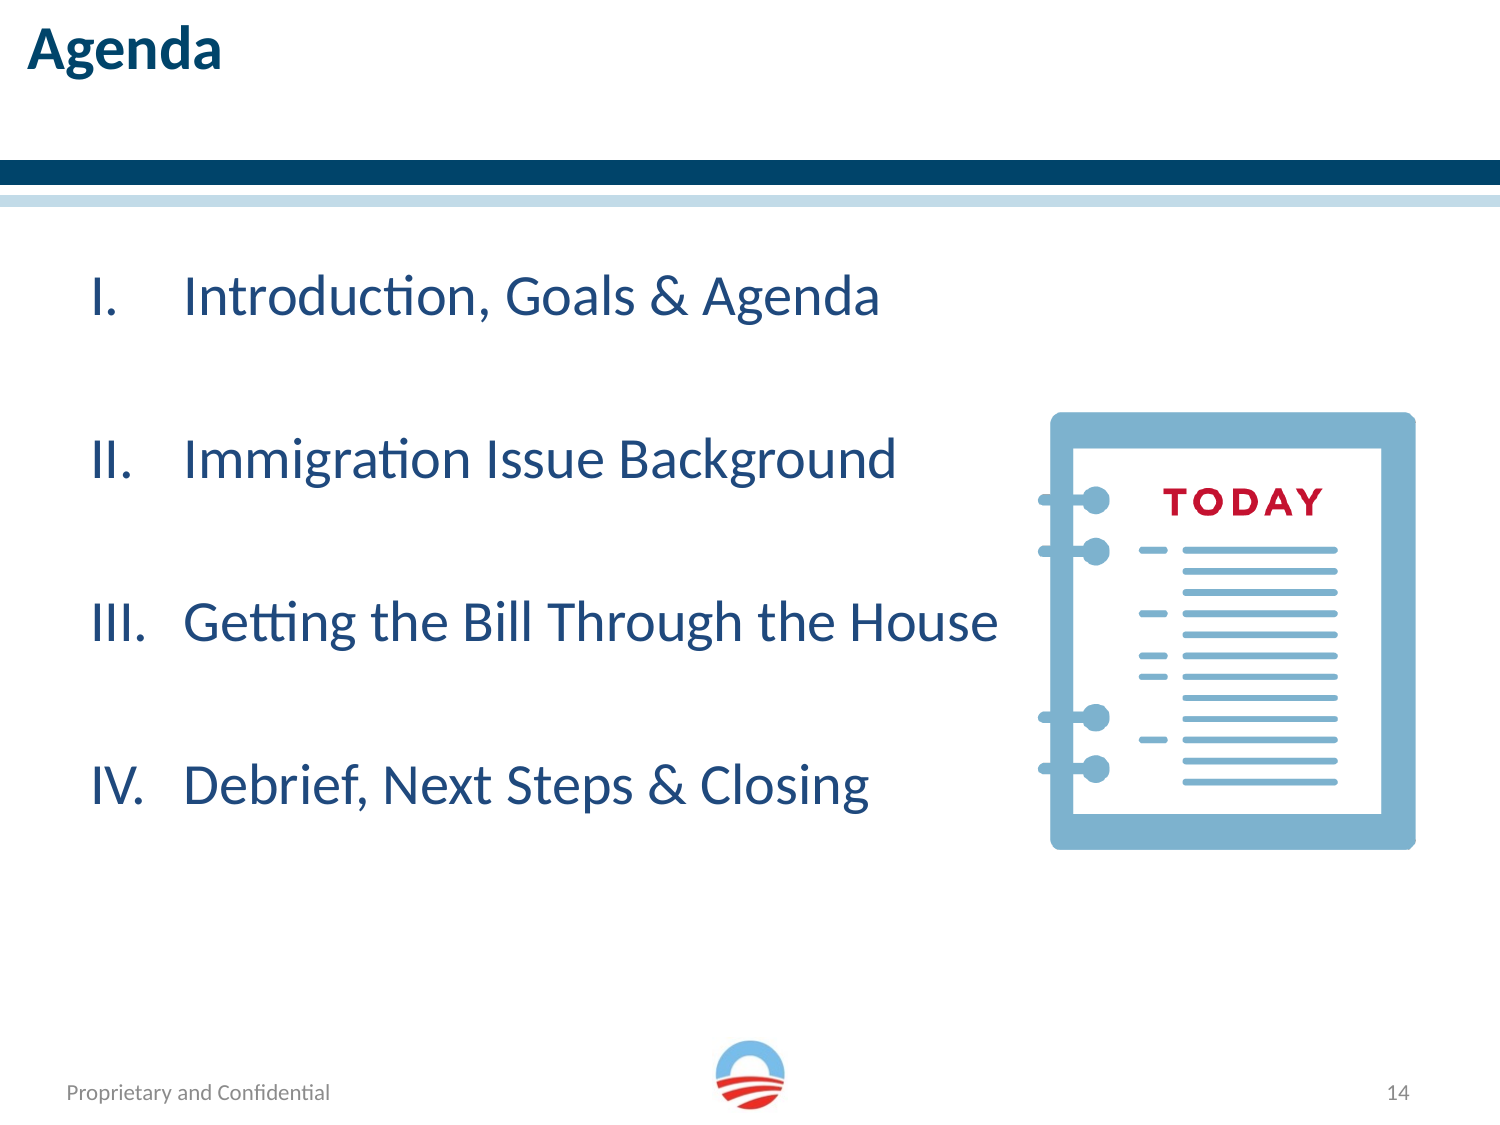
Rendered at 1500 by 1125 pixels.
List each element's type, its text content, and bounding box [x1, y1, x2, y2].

picture [712, 1037, 788, 1113]
title Agenda [12, 0, 1363, 188]
list Introduction, Goals & Agenda Immigration Issue Background Getting the Bill Through the House Debrief, Next Steps & Closing [75, 249, 1100, 975]
picture [1037, 412, 1416, 851]
slide_number 14 [1074, 1065, 1425, 1118]
